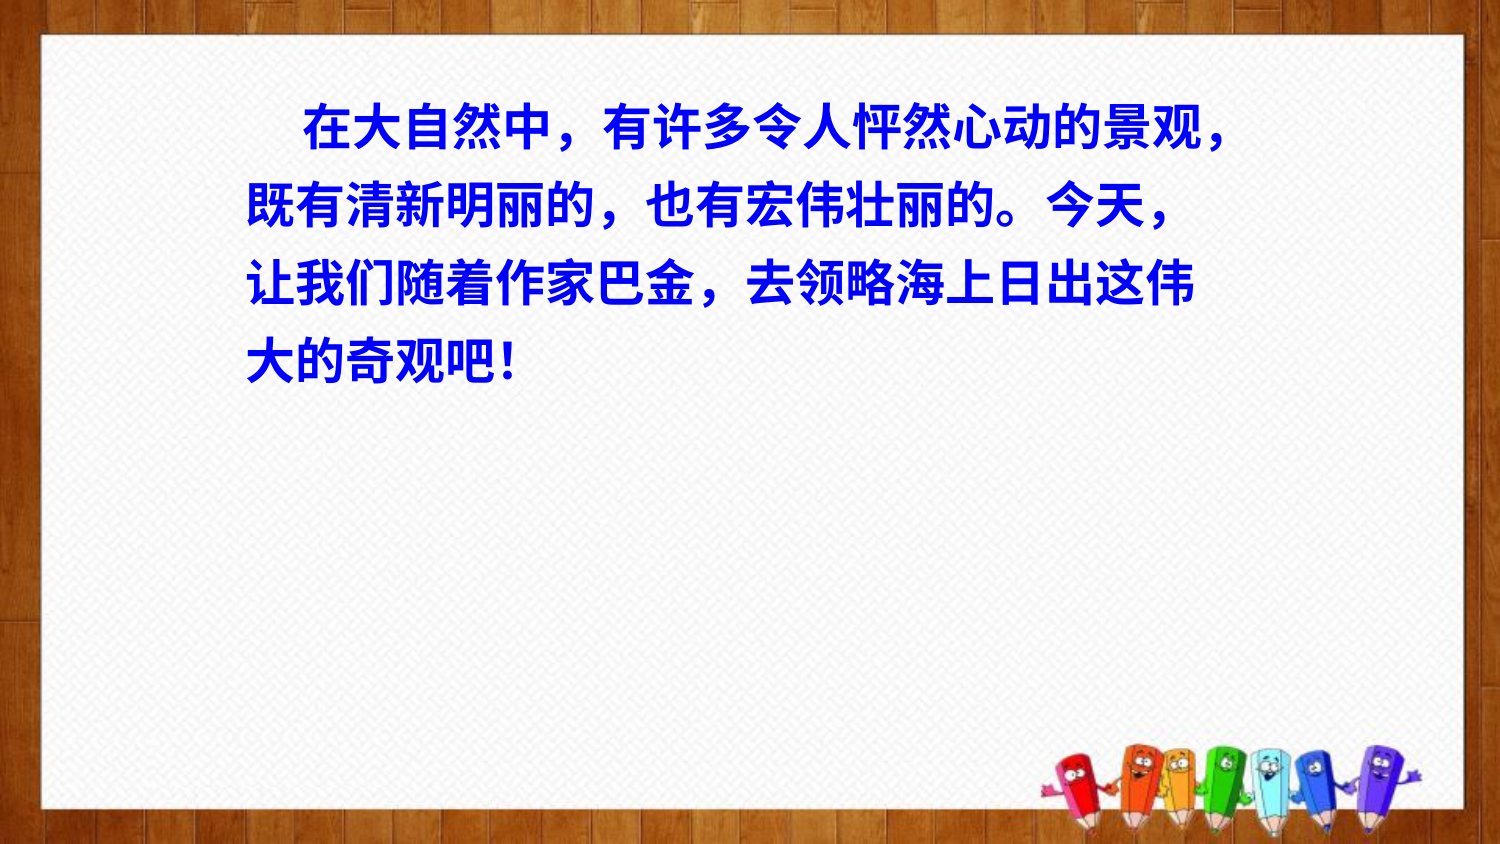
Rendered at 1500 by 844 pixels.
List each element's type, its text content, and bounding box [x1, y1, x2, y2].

text_box 在大自然中，有许多令人怦然心动的景观，既有清新明丽的，也有宏伟壮丽的。今天，让我们随着作家巴金，去领略海上日出这伟大的奇观吧！ [230, 70, 1222, 397]
picture [0, 0, 1500, 844]
